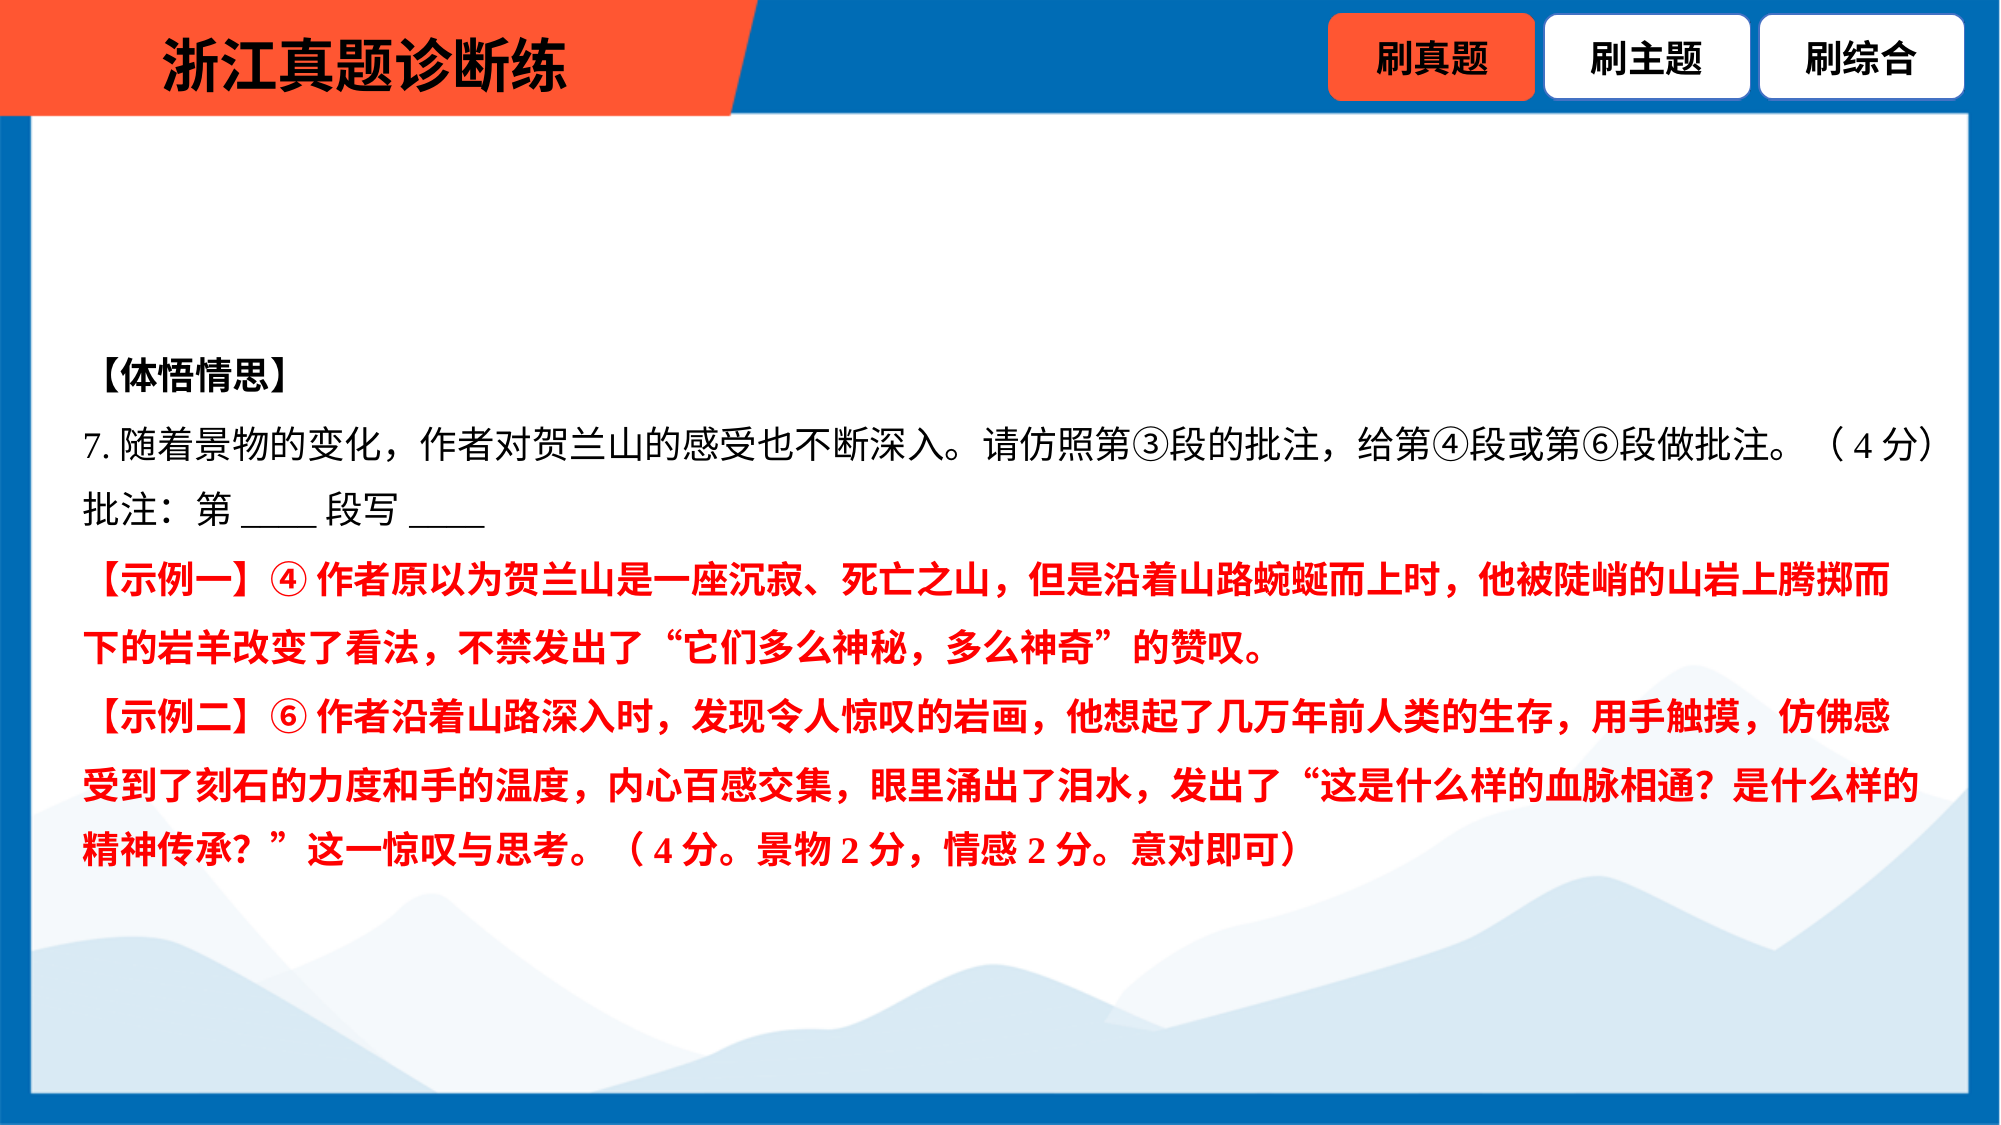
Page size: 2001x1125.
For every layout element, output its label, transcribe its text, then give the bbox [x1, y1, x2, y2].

text_box 【体悟情思】 [82, 332, 1917, 391]
picture [0, 0, 2000, 1125]
text_box 7.随着景物的变化，作者对贺兰山的感受也不断深入。请仿照第③段的批注，给第④段或第⑥段做批注。（4分） 批注：第____段写____ [82, 397, 1917, 525]
text_box 【示例一】④ 作者原以为贺兰山是一座沉寂、死亡之山，但是沿着山路蜿蜒而上时，他被陡峭的山岩上腾掷而 下的岩羊改变了看法，不禁发出了“它们多么神秘，多么神奇”的赞叹。 【示例二】⑥ 作者沿着山路深入时，发现令人惊叹的岩画，他想起了几万年前人类的生存，用手触摸，仿佛感 受到了刻石的力度和手的温度，内心百感交集，眼里涌出了泪水，发出了“这是什么样的血脉相通？是什么样的 精神传承？”这一惊叹与思考。（4分。景物2分，情感2分。意对即可） [82, 531, 1917, 865]
